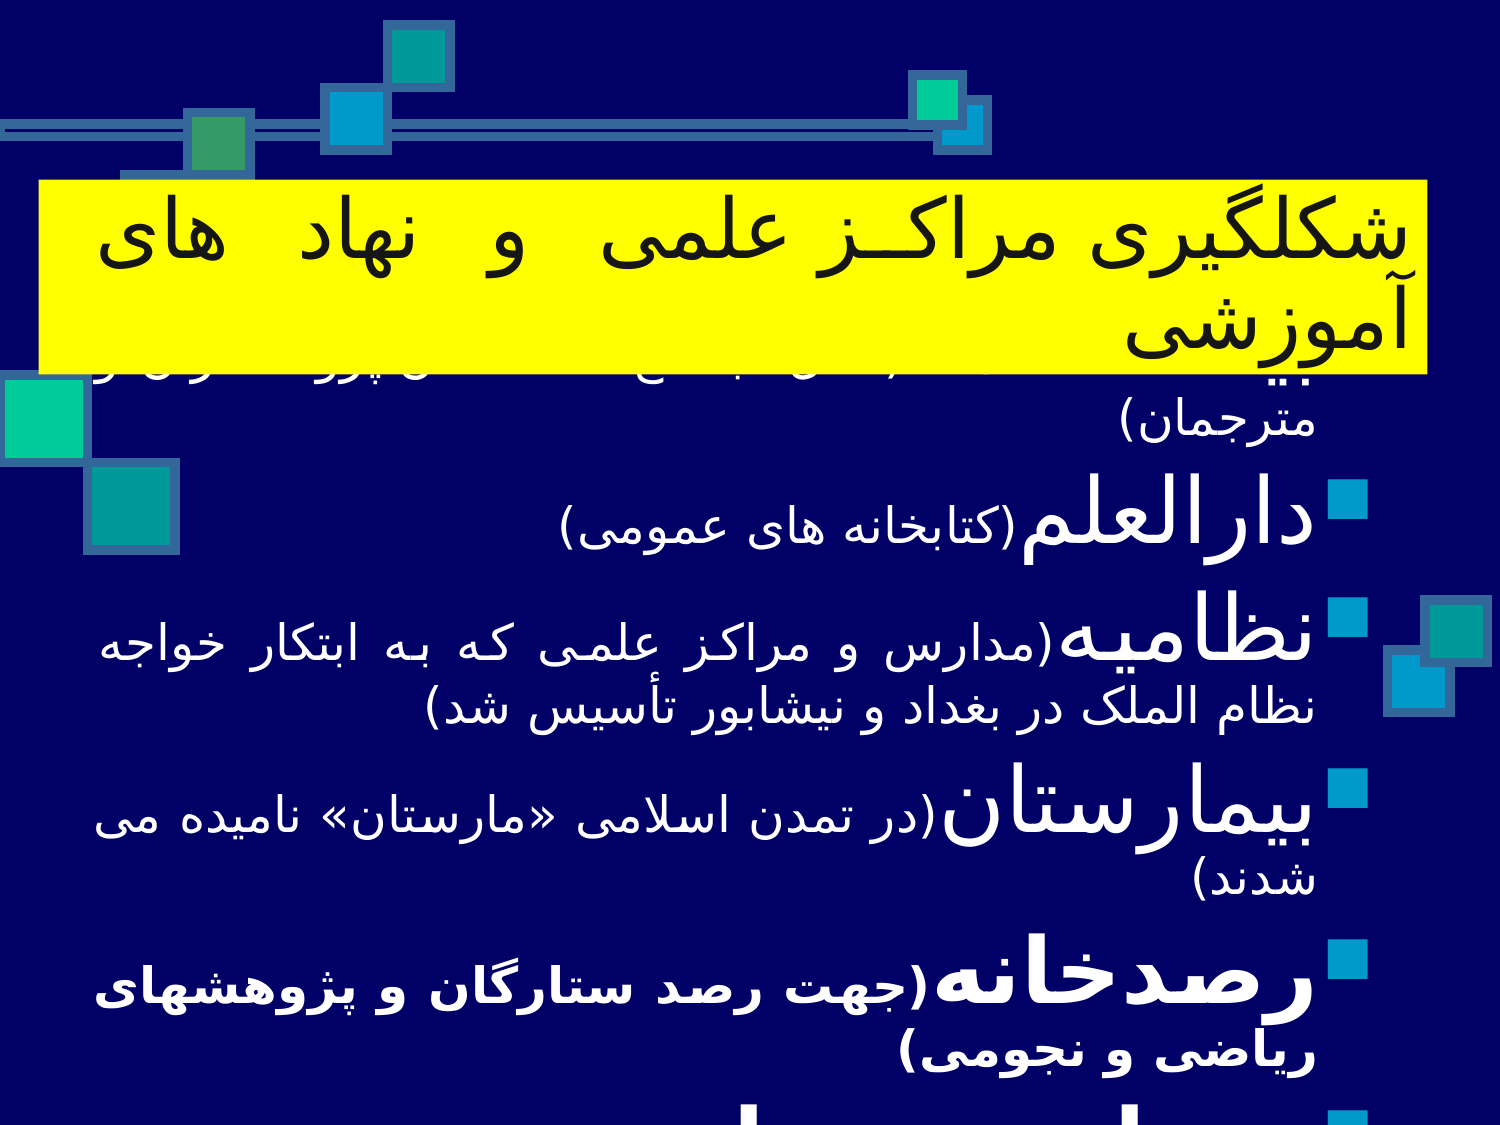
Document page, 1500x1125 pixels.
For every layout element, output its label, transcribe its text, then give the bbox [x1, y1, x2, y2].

list بیت‌الحکمه(محل اجتماع دانشمندان،پژوهشگران و مترجمان) دارالعلم(کتابخانه های عمومی) نظامیه(مدارس و مراکز علمی که به ابتکار خواجه نظام الملک در بغداد و نیشابور تأسیس شد) بیمارستان(در تمدن اسلامی «مارستان» نامیده می شدند) رصدخانه(جهت رصد ستارگان و پژوهشهای ریاضی و نجومی) مساجد و مدارس(مدرسه در تمدن اسلامی از دل مسجد شکل گرفت) [76, 375, 1390, 1107]
text_box شکلگیری مراکز علمی و نهاد های آموزشی [38, 179, 1428, 375]
